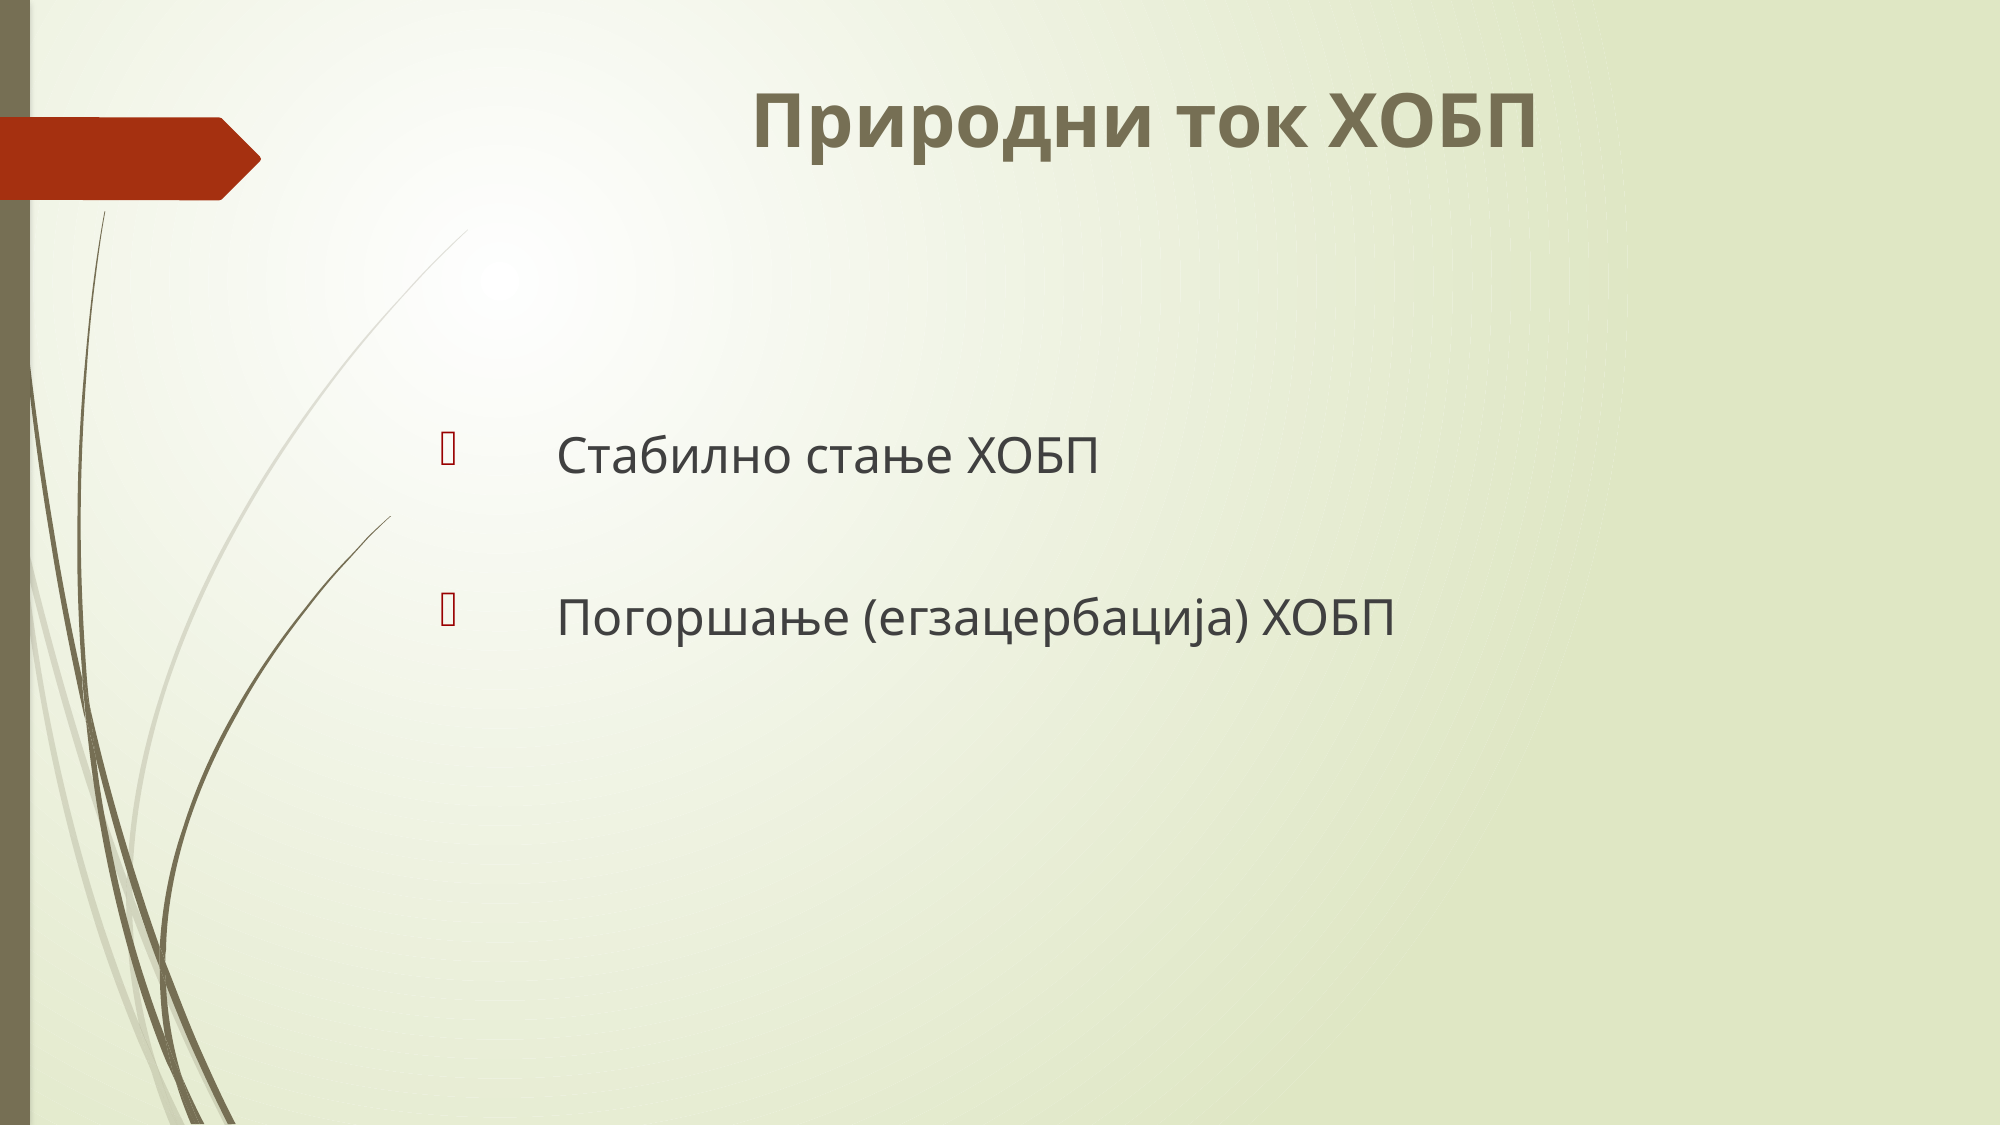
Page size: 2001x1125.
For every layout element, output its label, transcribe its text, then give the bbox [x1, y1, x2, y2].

text_box Природни ток ХОБП [263, 13, 1750, 201]
list Стабилно стање ХОБП Погоршање (егзацербација) ХОБП [424, 350, 1888, 988]
